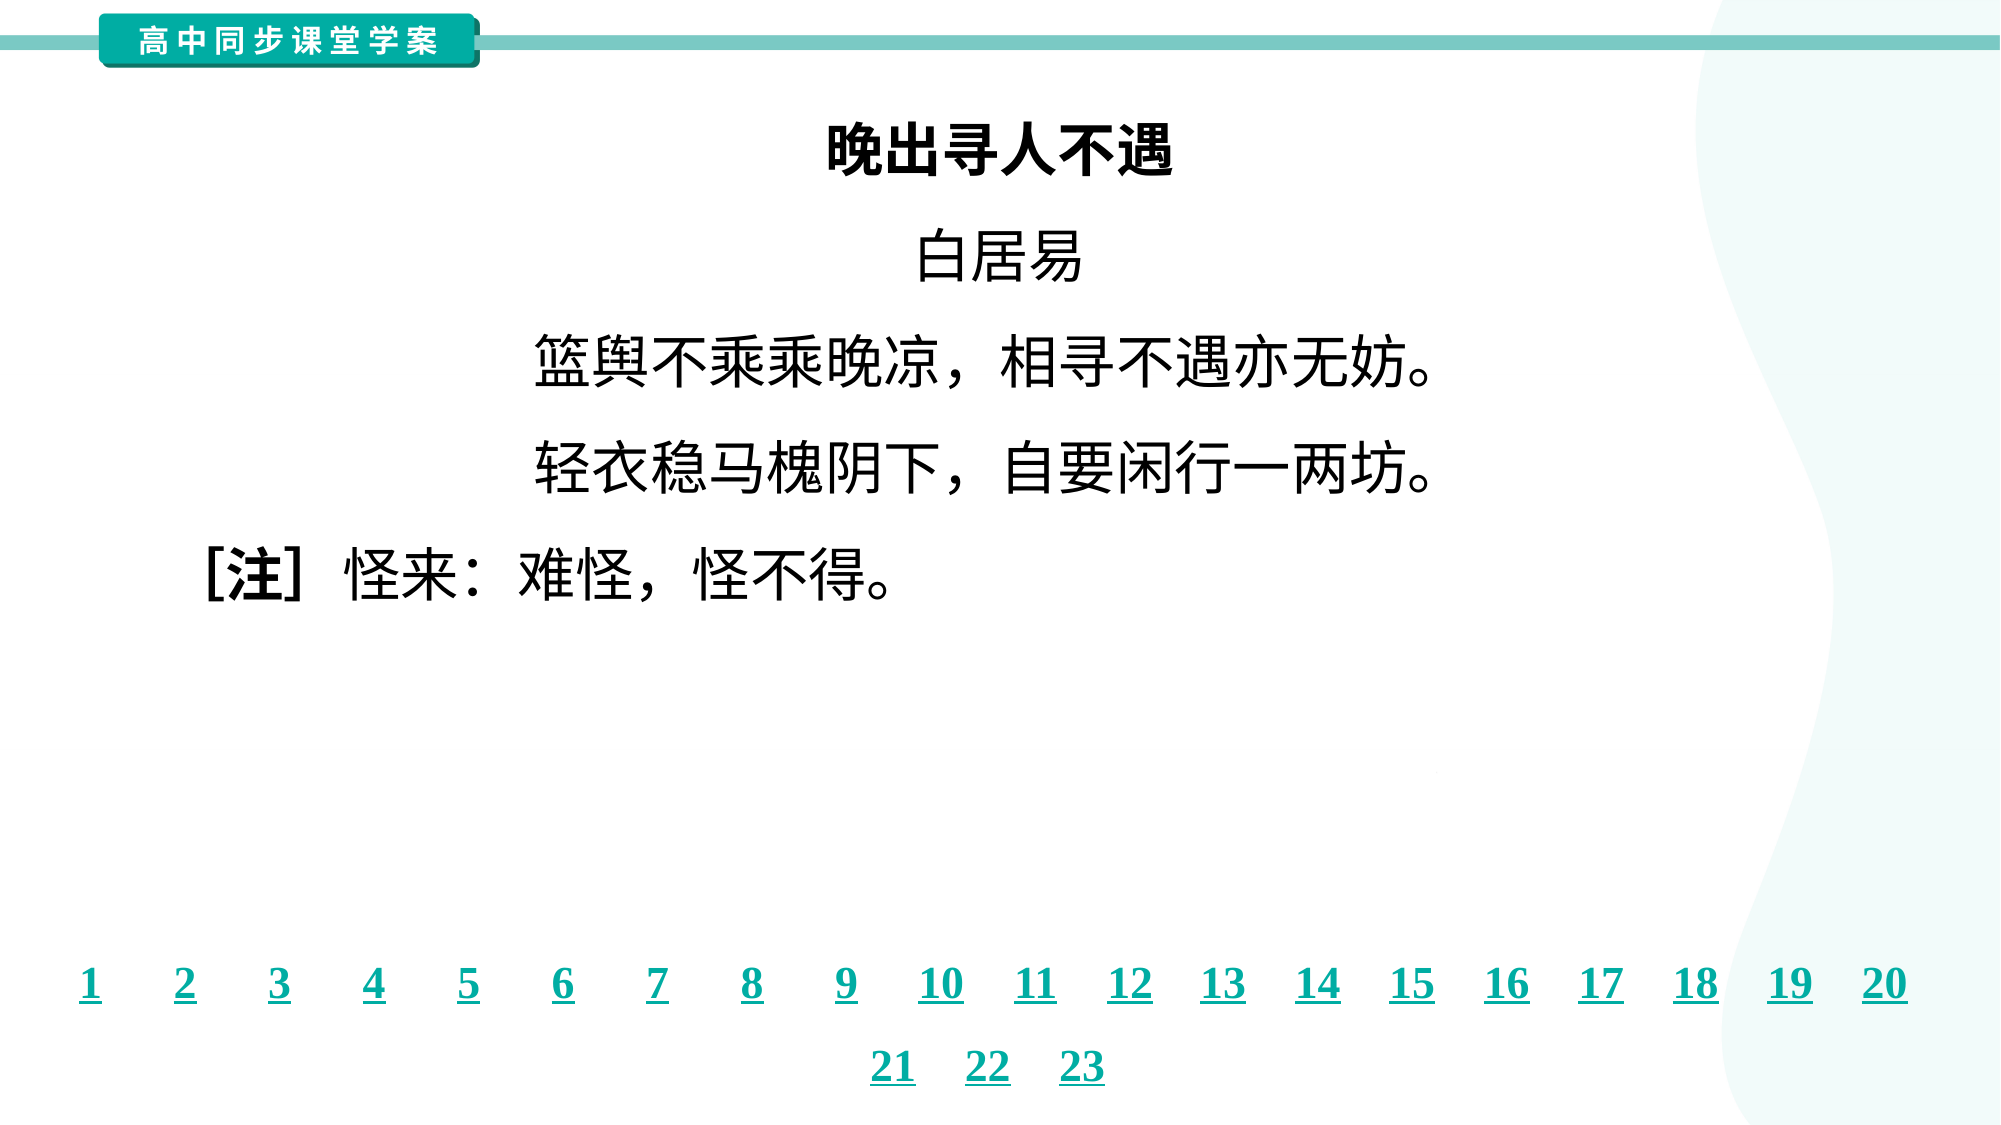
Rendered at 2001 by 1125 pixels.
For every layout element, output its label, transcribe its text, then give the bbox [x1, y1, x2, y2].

text_box 晚出寻人不遇 白居易 篮舆不乘乘晚凉，相寻不遇亦无妨。 轻衣稳马槐阴下，自要闲行一两坊。 ［注］怪来：难怪，怪不得。 [100, 76, 1899, 608]
picture [0, 0, 2000, 1125]
